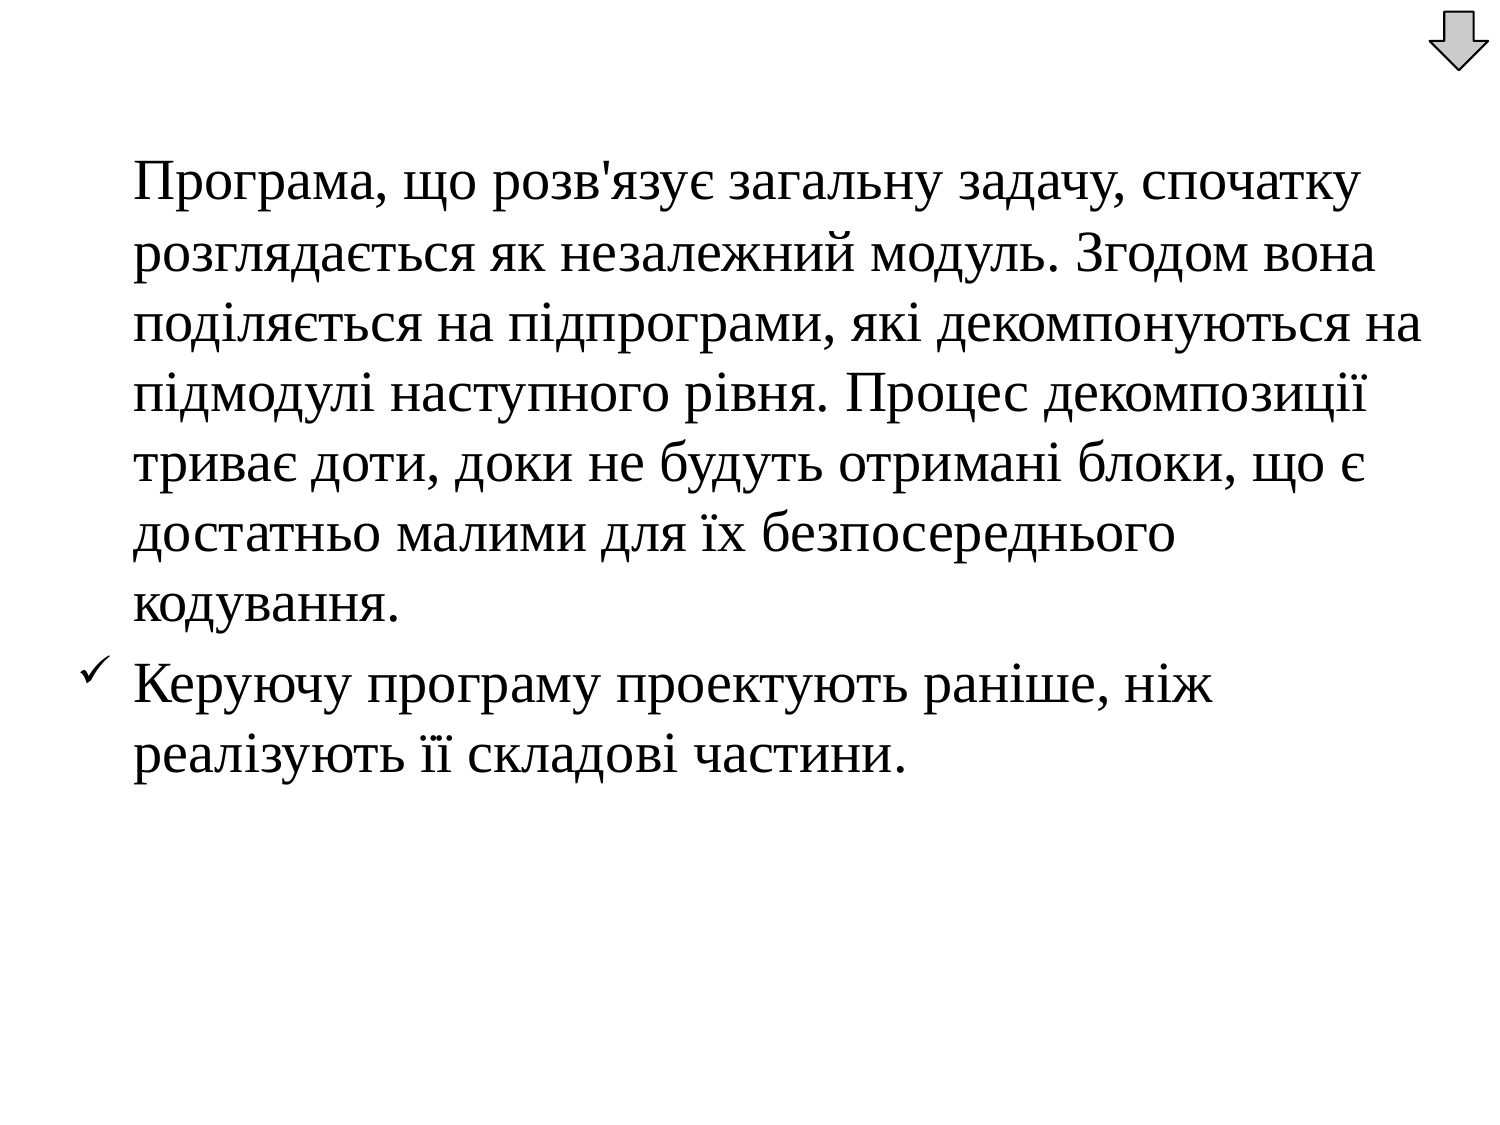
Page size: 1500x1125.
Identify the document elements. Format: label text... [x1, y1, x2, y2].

text_box [1429, 11, 1489, 71]
list Програма, що розв'язує загальну задачу, спочатку розглядається як незалежний модуль. Згодом вона поділяється на підпрограми, які декомпонуються на підмодулі наступного рівня. Процес декомпозиції триває доти, доки не будуть отримані блоки, що є достатньо малими для їх безпосереднього кодування. Керуючу програму проектують раніше, ніж реалізують її складові частини. [46, 125, 1466, 1125]
